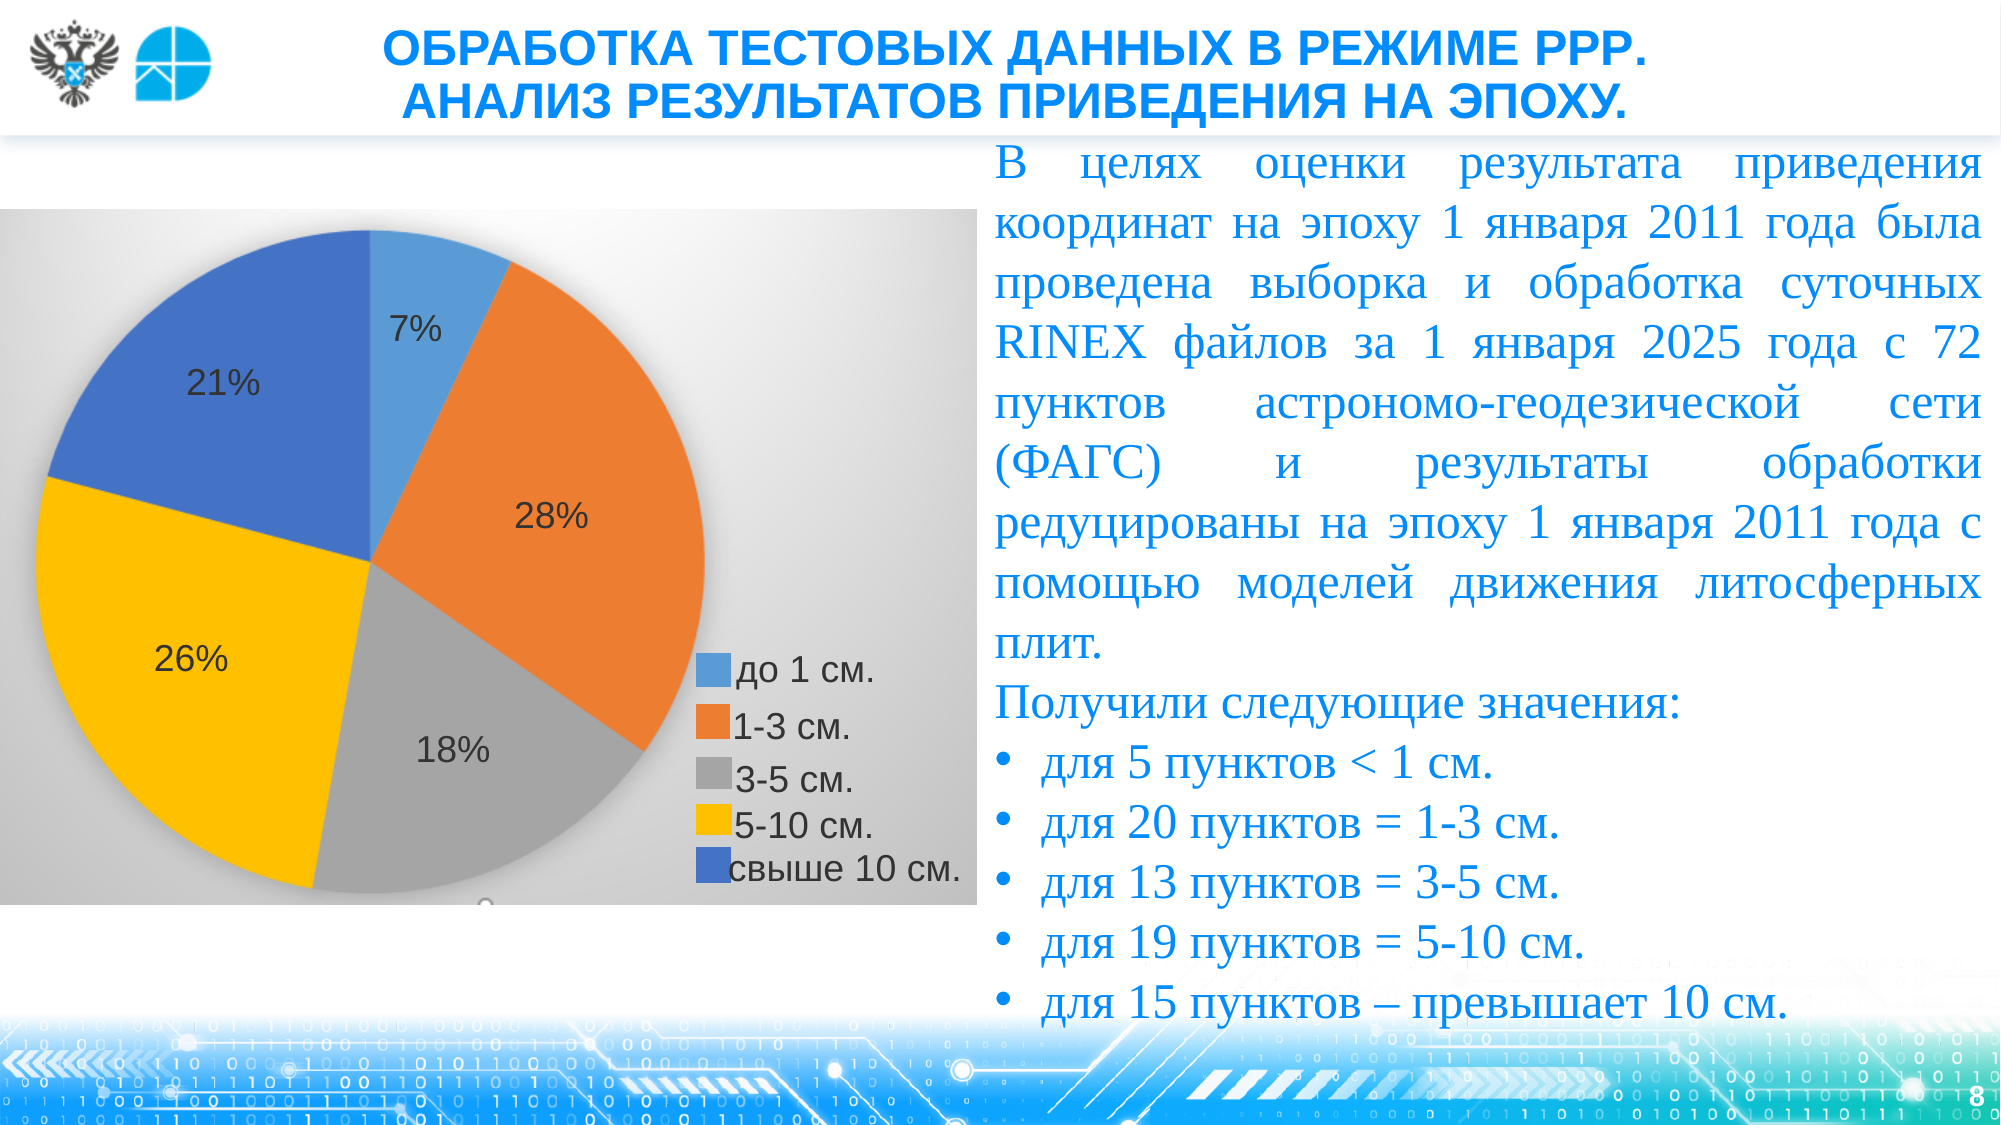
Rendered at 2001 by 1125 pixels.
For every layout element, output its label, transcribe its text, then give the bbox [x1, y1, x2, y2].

text_box В целях оценки результата приведения координат на эпоху 1 января 2011 года была проведена выборка и обработка суточных RINEX файлов за 1 января 2025 года с 72 пунктов астрономо-геодезической сети (ФАГС) и результаты обработки редуцированы на эпоху 1 января 2011 года с помощью моделей движения литосферных плит. Получили следующие значения: для 5 пунктов < 1 см. для 20 пунктов = 1-3 см. для 13 пунктов = 3-5 см. для 19 пунктов = 5-10 см. для 15 пунктов – превышает 10 см. [979, 120, 1998, 1036]
picture [0, 958, 2000, 1125]
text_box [0, 209, 977, 905]
slide_number 8 [1550, 1065, 2000, 1125]
picture [21, 12, 224, 119]
text_box ОБРАБОТКА ТЕСТОВЫХ ДАННЫХ В РЕЖИМЕ PPP. АНАЛИЗ РЕЗУЛЬТАТОВ ПРИВЕДЕНИЯ НА ЭПОХУ. [151, 6, 1880, 145]
